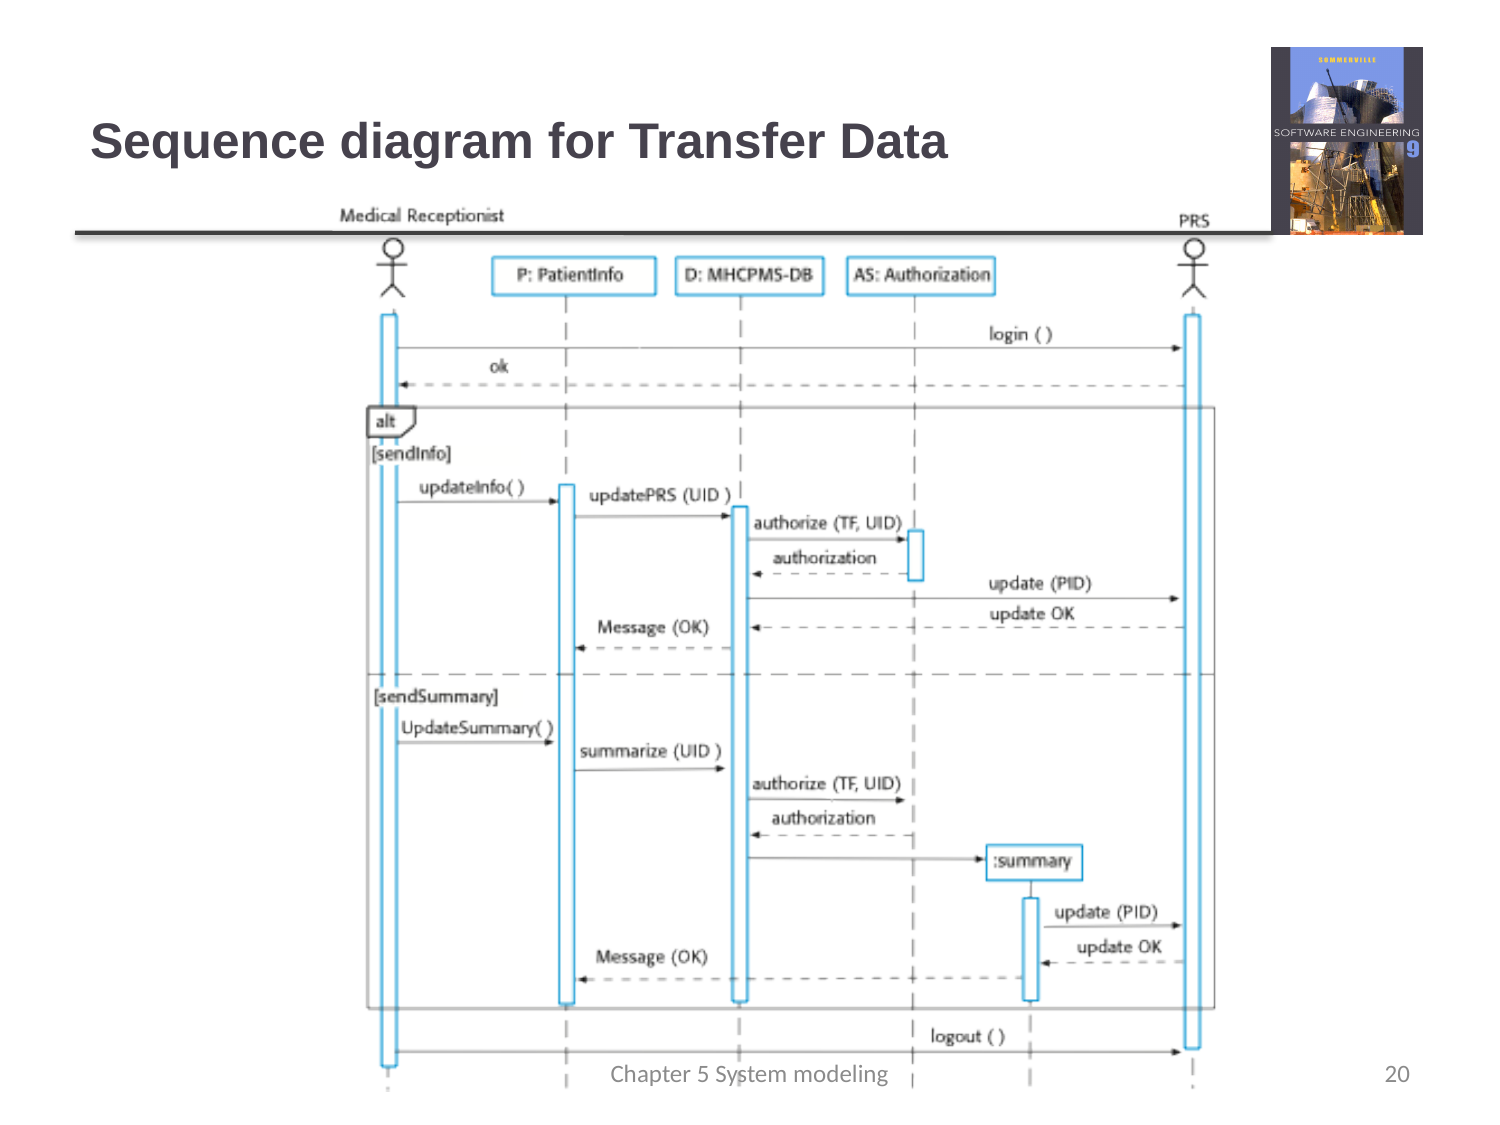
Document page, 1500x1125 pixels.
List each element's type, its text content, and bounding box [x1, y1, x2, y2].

slide_number 20 [1074, 1042, 1425, 1103]
title Sequence diagram for Transfer Data [74, 44, 1272, 233]
picture [337, 201, 1223, 1092]
picture [1272, 47, 1423, 235]
